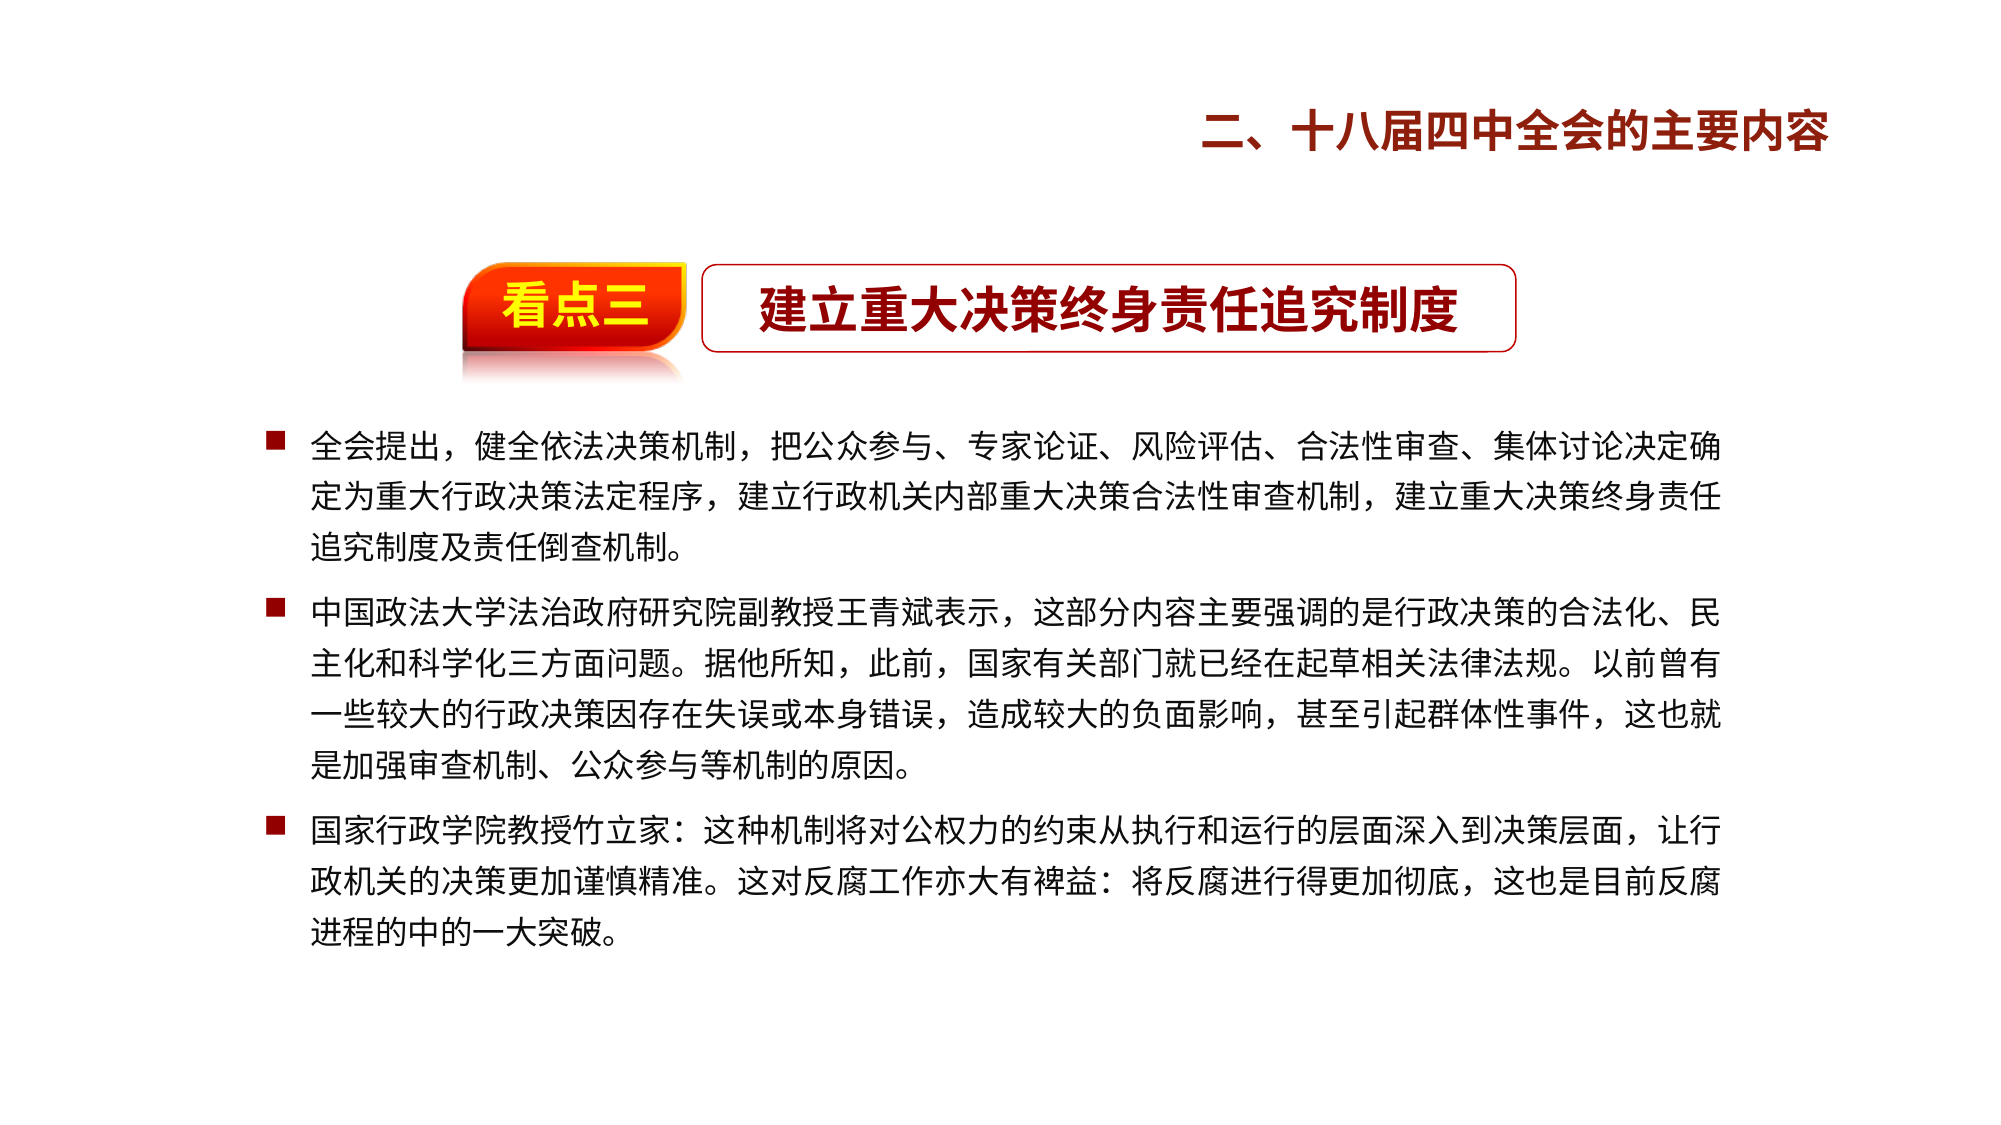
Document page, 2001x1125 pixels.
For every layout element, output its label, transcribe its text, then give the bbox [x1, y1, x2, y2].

text_box 建立重大决策终身责任追究制度 [702, 264, 1516, 352]
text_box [459, 261, 690, 445]
text_box 二、十八届四中全会的主要内容 [1155, 94, 1876, 164]
text_box 全会提出，健全依法决策机制，把公众参与、专家论证、风险评估、合法性审查、集体讨论决定确定为重大行政决策法定程序，建立行政机关内部重大决策合法性审查机制，建立重大决策终身责任追究制度及责任倒查机制。 中国政法大学法治政府研究院副教授王青斌表示，这部分内容主要强调的是行政决策的合法化、民主化和科学化三方面问题。据他所知，此前，国家有关部门就已经在起草相关法律法规。以前曾有一些较大的行政决策因存在失误或本身错误，造成较大的负面影响，甚至引起群体性事件，这也就是加强审查机制、公众参与等机制的原因。 国家行政学院教授竹立家：这种机制将对公权力的约束从执行和运行的层面深入到决策层面，让行政机关的决策更加谨慎精准。这对反腐工作亦大有裨益：将反腐进行得更加彻底，这也是目前反腐进程的中的一大突破。 [248, 406, 1738, 946]
